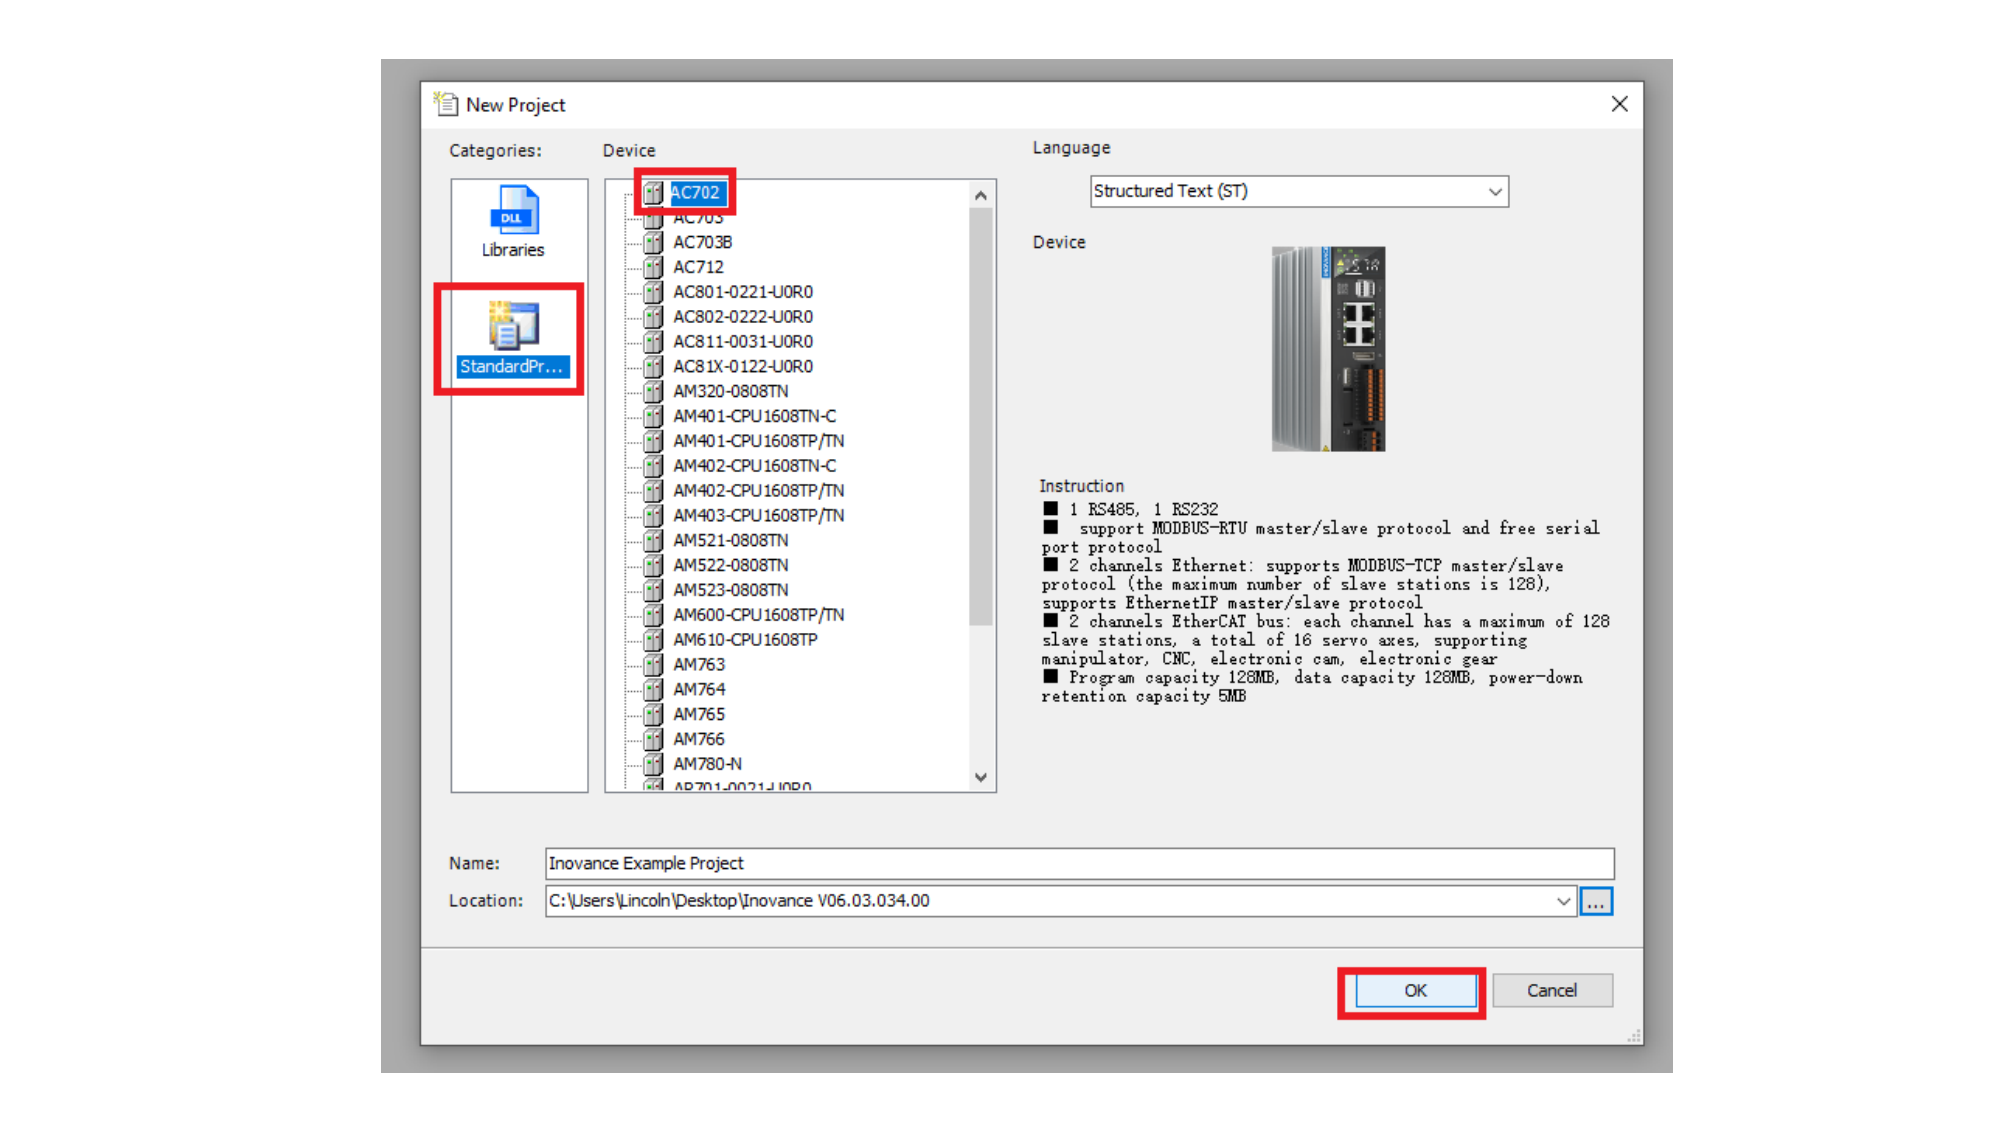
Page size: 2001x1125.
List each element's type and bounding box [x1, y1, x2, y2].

list [381, 59, 1673, 1073]
